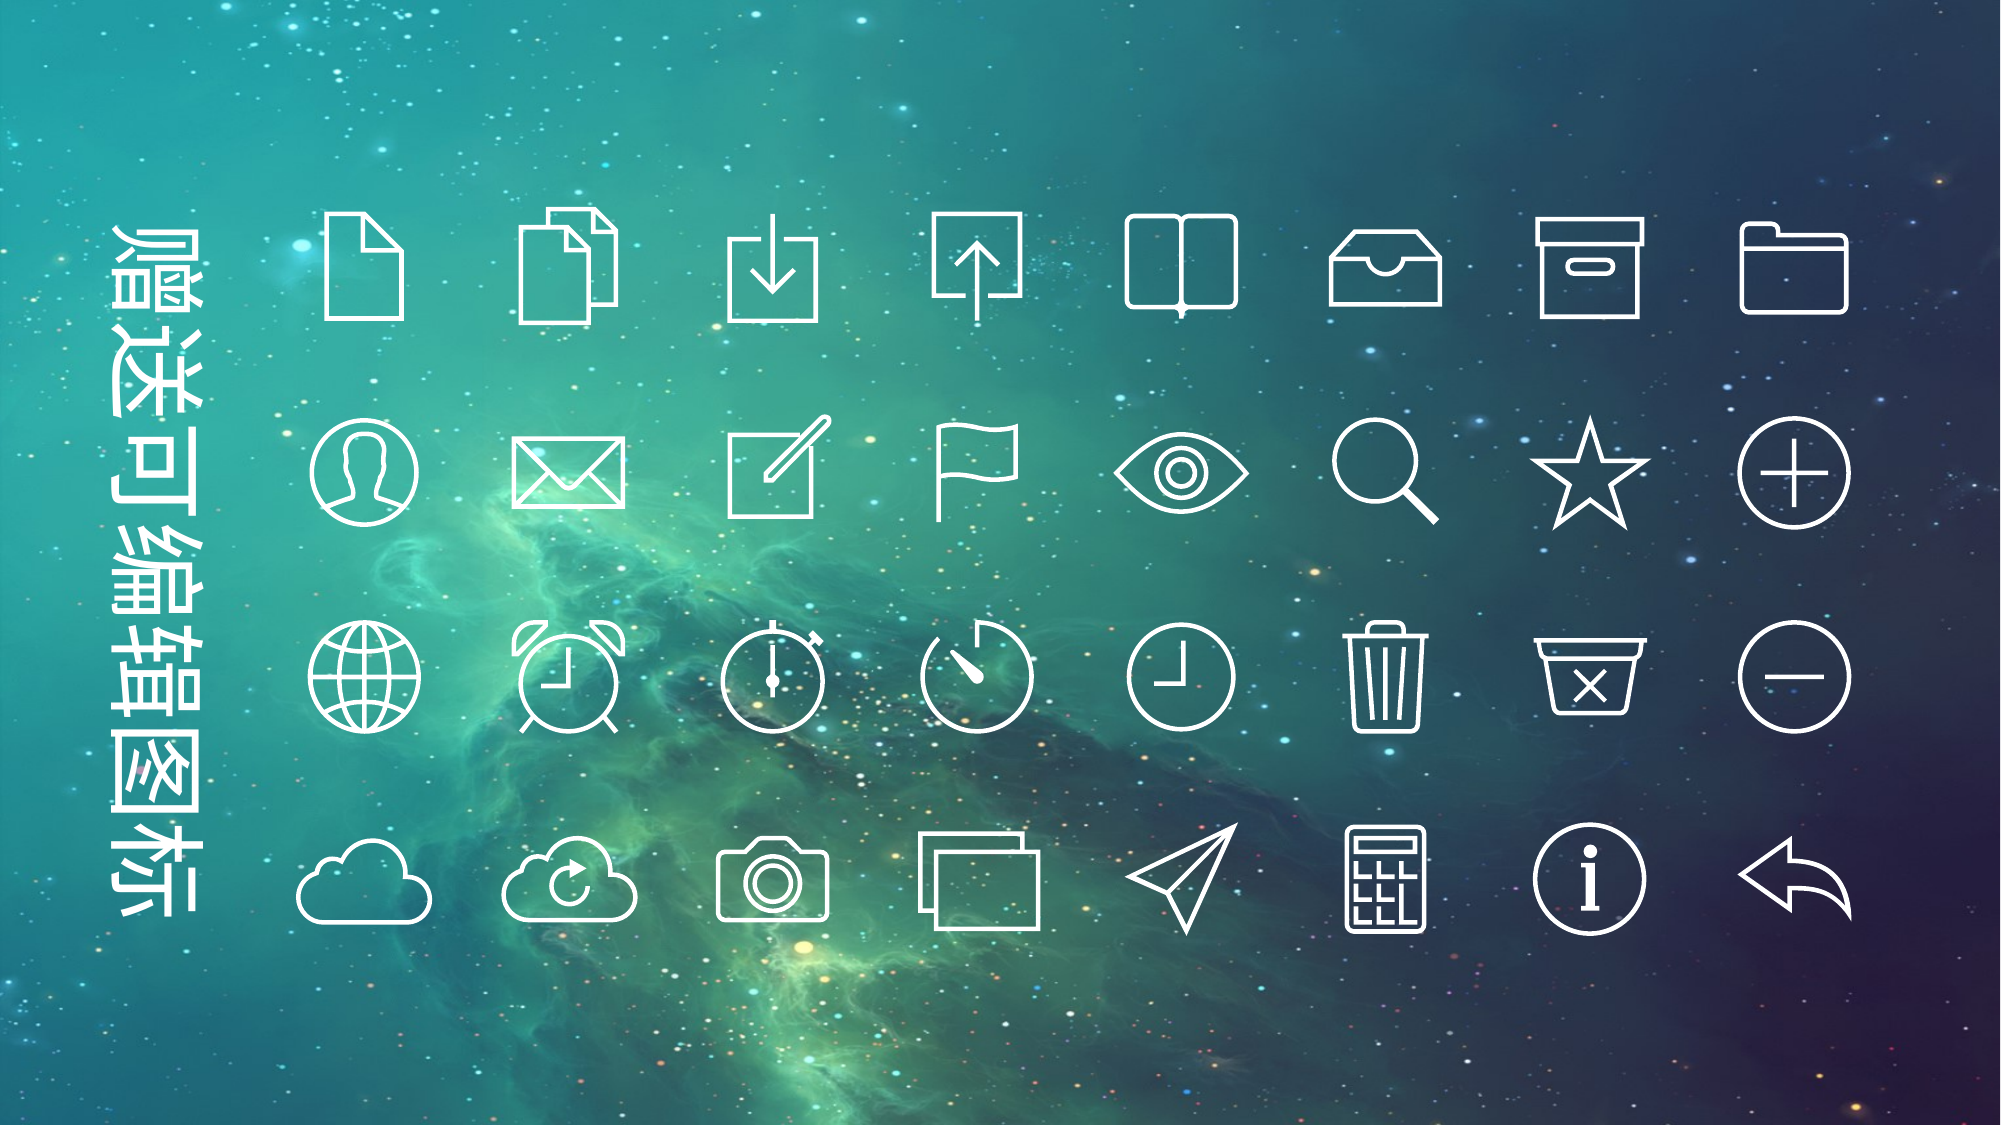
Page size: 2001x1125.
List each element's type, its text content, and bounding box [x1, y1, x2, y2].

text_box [296, 206, 1852, 936]
text_box 赠送可编辑图标 [75, 206, 227, 1022]
picture [0, 0, 2001, 1125]
